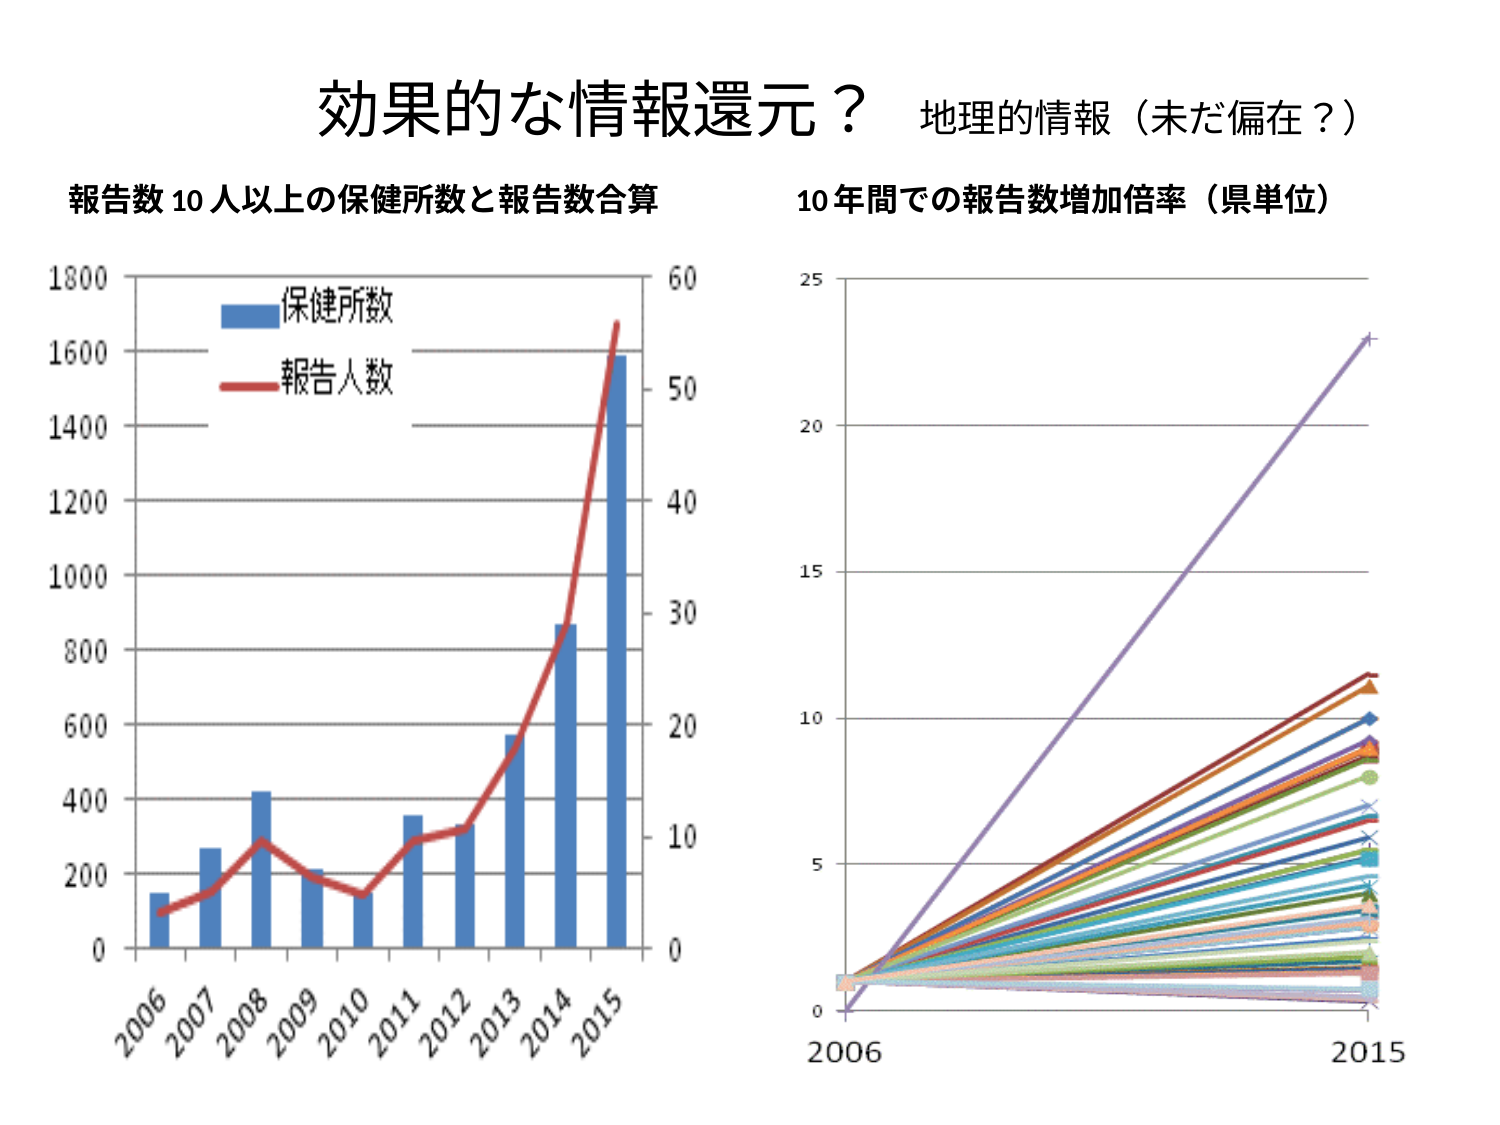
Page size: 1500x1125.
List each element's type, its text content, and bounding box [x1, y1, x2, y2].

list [773, 255, 1436, 1065]
title 効果的な情報還元？ 地理的情報（未だ偏在？） 報告数10人以上の保健所数と報告数合算 10年間での報告数増加倍率（県単位） [53, 45, 1459, 244]
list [29, 231, 940, 1095]
